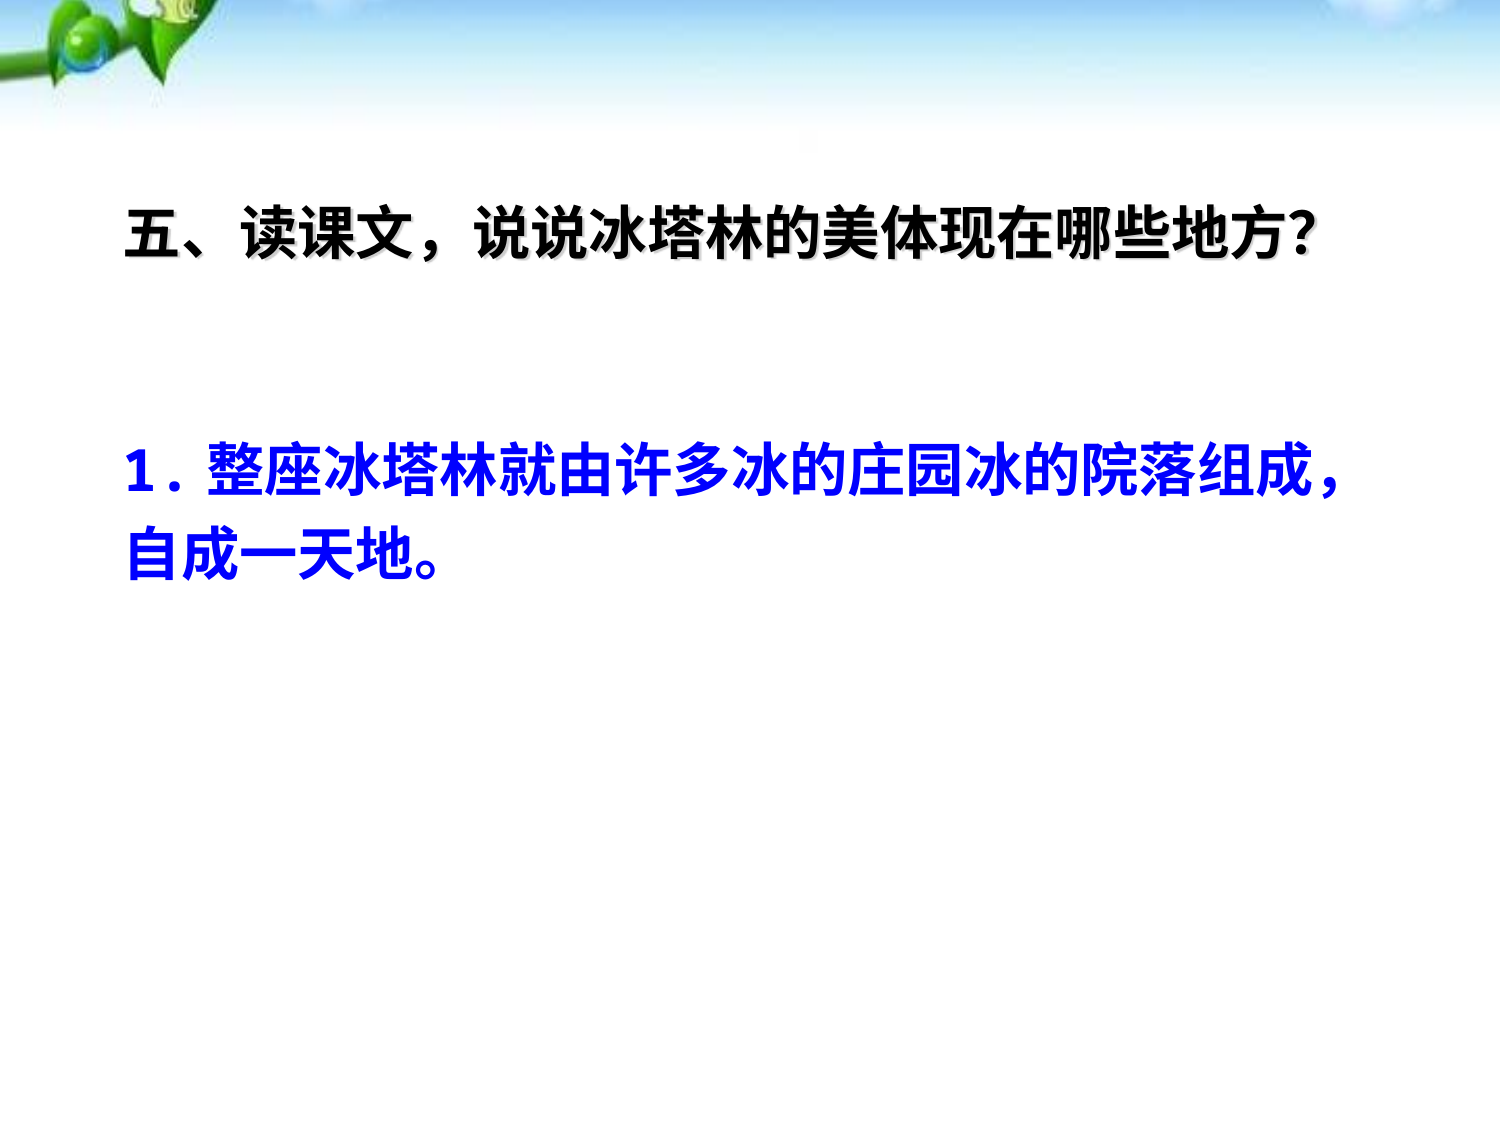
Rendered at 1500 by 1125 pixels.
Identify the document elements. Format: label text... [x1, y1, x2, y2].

picture [0, 0, 1500, 1125]
text_box 五、读课文，说说冰塔林的美体现在哪些地方？ [108, 174, 1375, 274]
text_box 1.整座冰塔林就由许多冰的庄园冰的院落组成，自成一天地。 [108, 411, 1418, 595]
